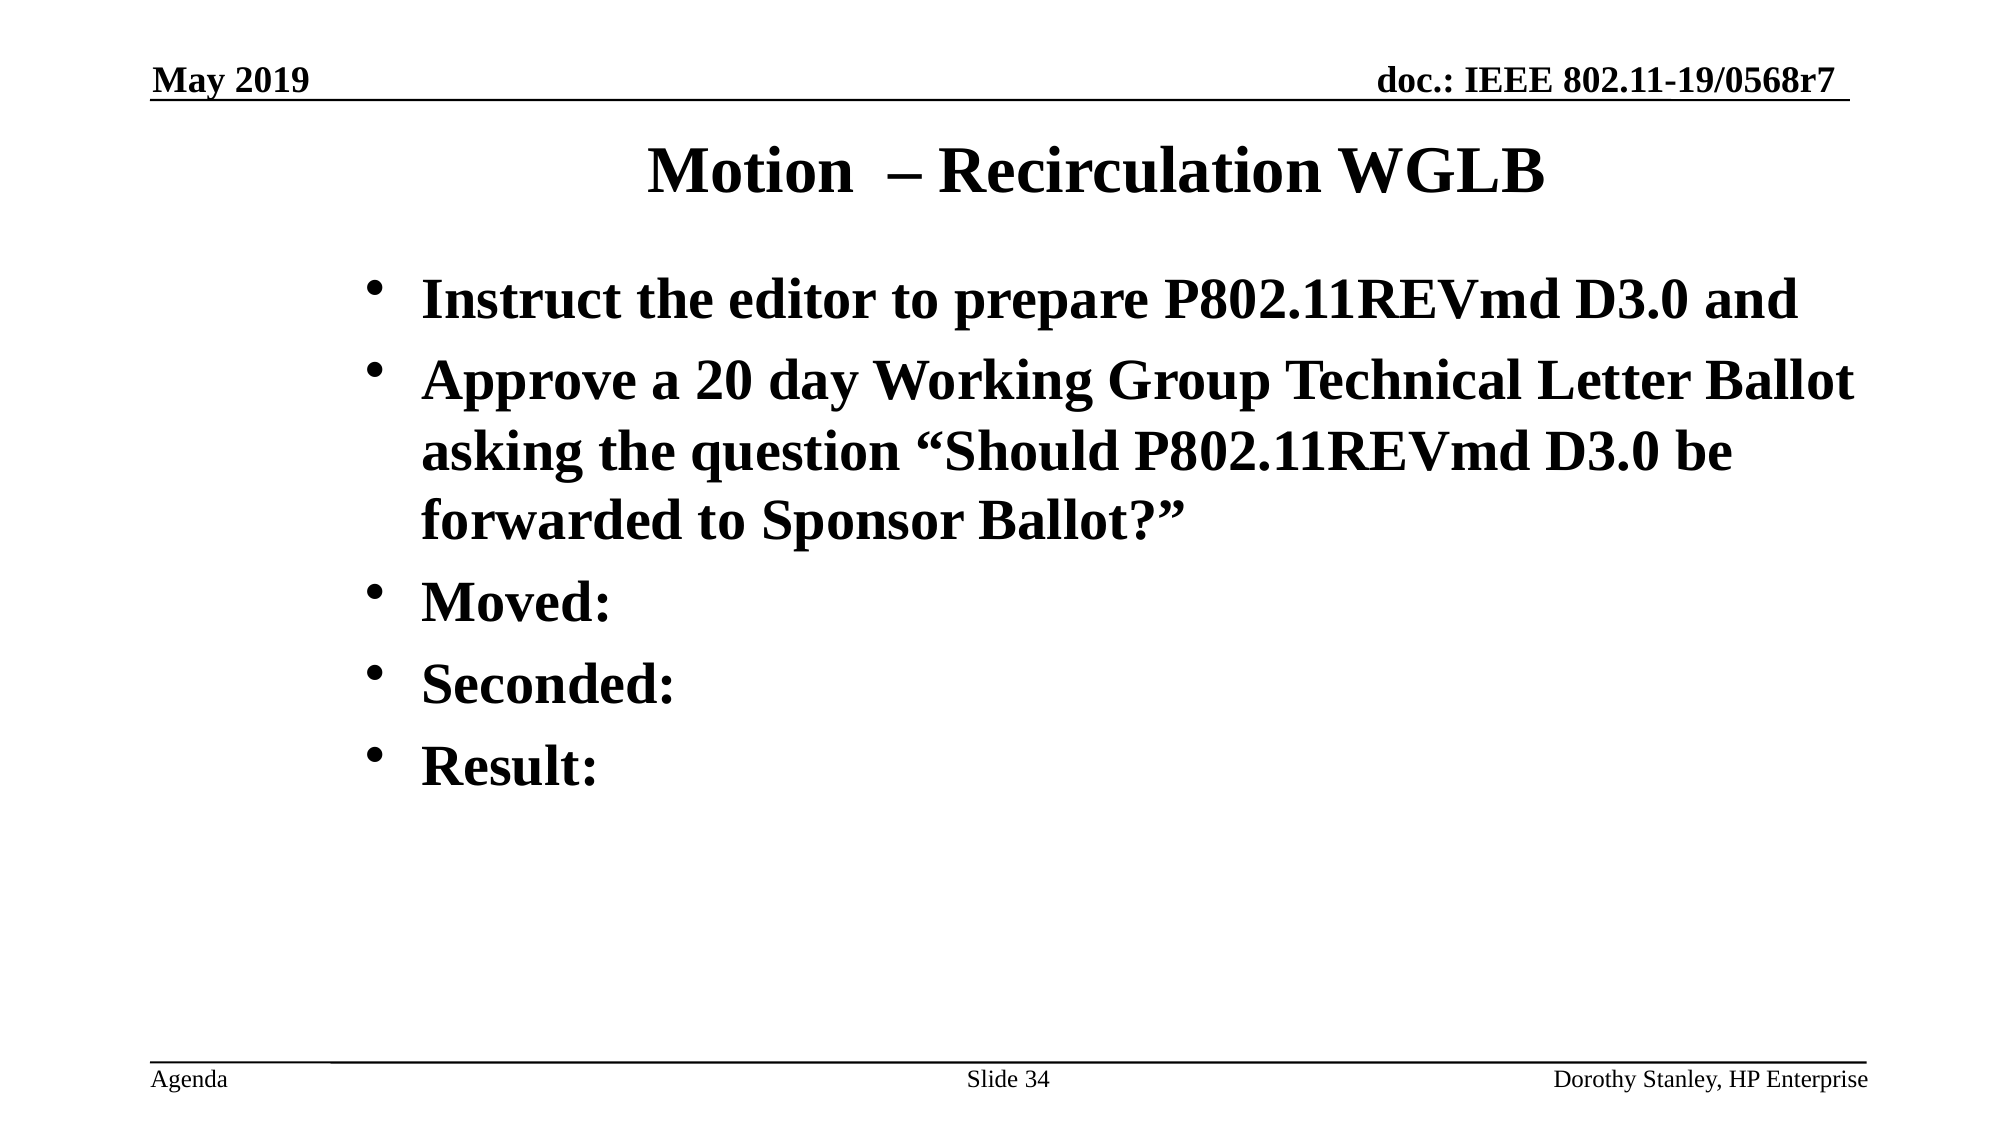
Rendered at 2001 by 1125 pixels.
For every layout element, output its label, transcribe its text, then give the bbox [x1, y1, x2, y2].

footer Dorothy Stanley, HP Enterprise [1549, 1062, 1869, 1093]
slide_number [152, 54, 567, 100]
text_box Instruct the editor to prepare P802.11REVmd D3.0 and Approve a 20 day Working Group Technical Letter Ballot asking the question “Should P802.11REVmd D3.0 be forwarded to Sponsor Ballot?” Moved: Seconded: Result: [350, 252, 1903, 1025]
slide_number Slide 34 [964, 1062, 1053, 1093]
text_box Motion – Recirculation WGLB [359, 77, 1835, 252]
